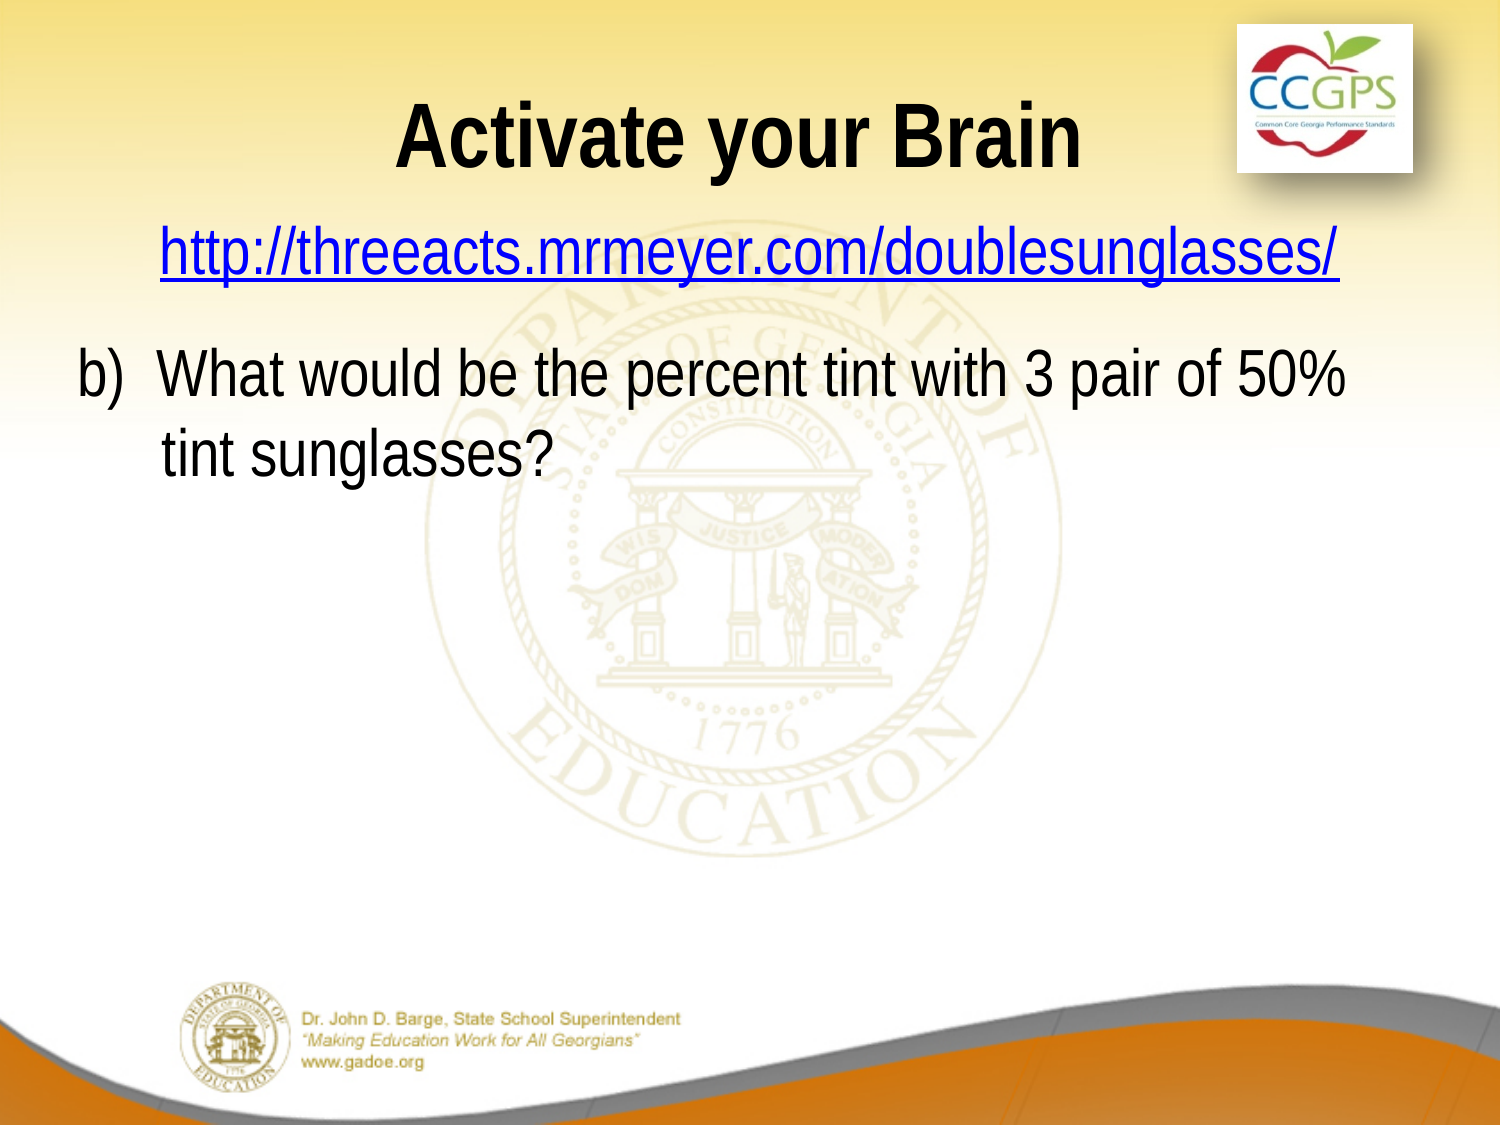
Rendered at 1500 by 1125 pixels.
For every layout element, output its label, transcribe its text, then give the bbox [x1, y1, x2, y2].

picture [0, 0, 1500, 1125]
title Activate your Brain [112, 49, 1231, 199]
subtitle http://threeacts.mrmeyer.com/doublesunglasses/ b) What would be the percent tint with 3 pair of 50% tint sunglasses? [62, 199, 1438, 1001]
